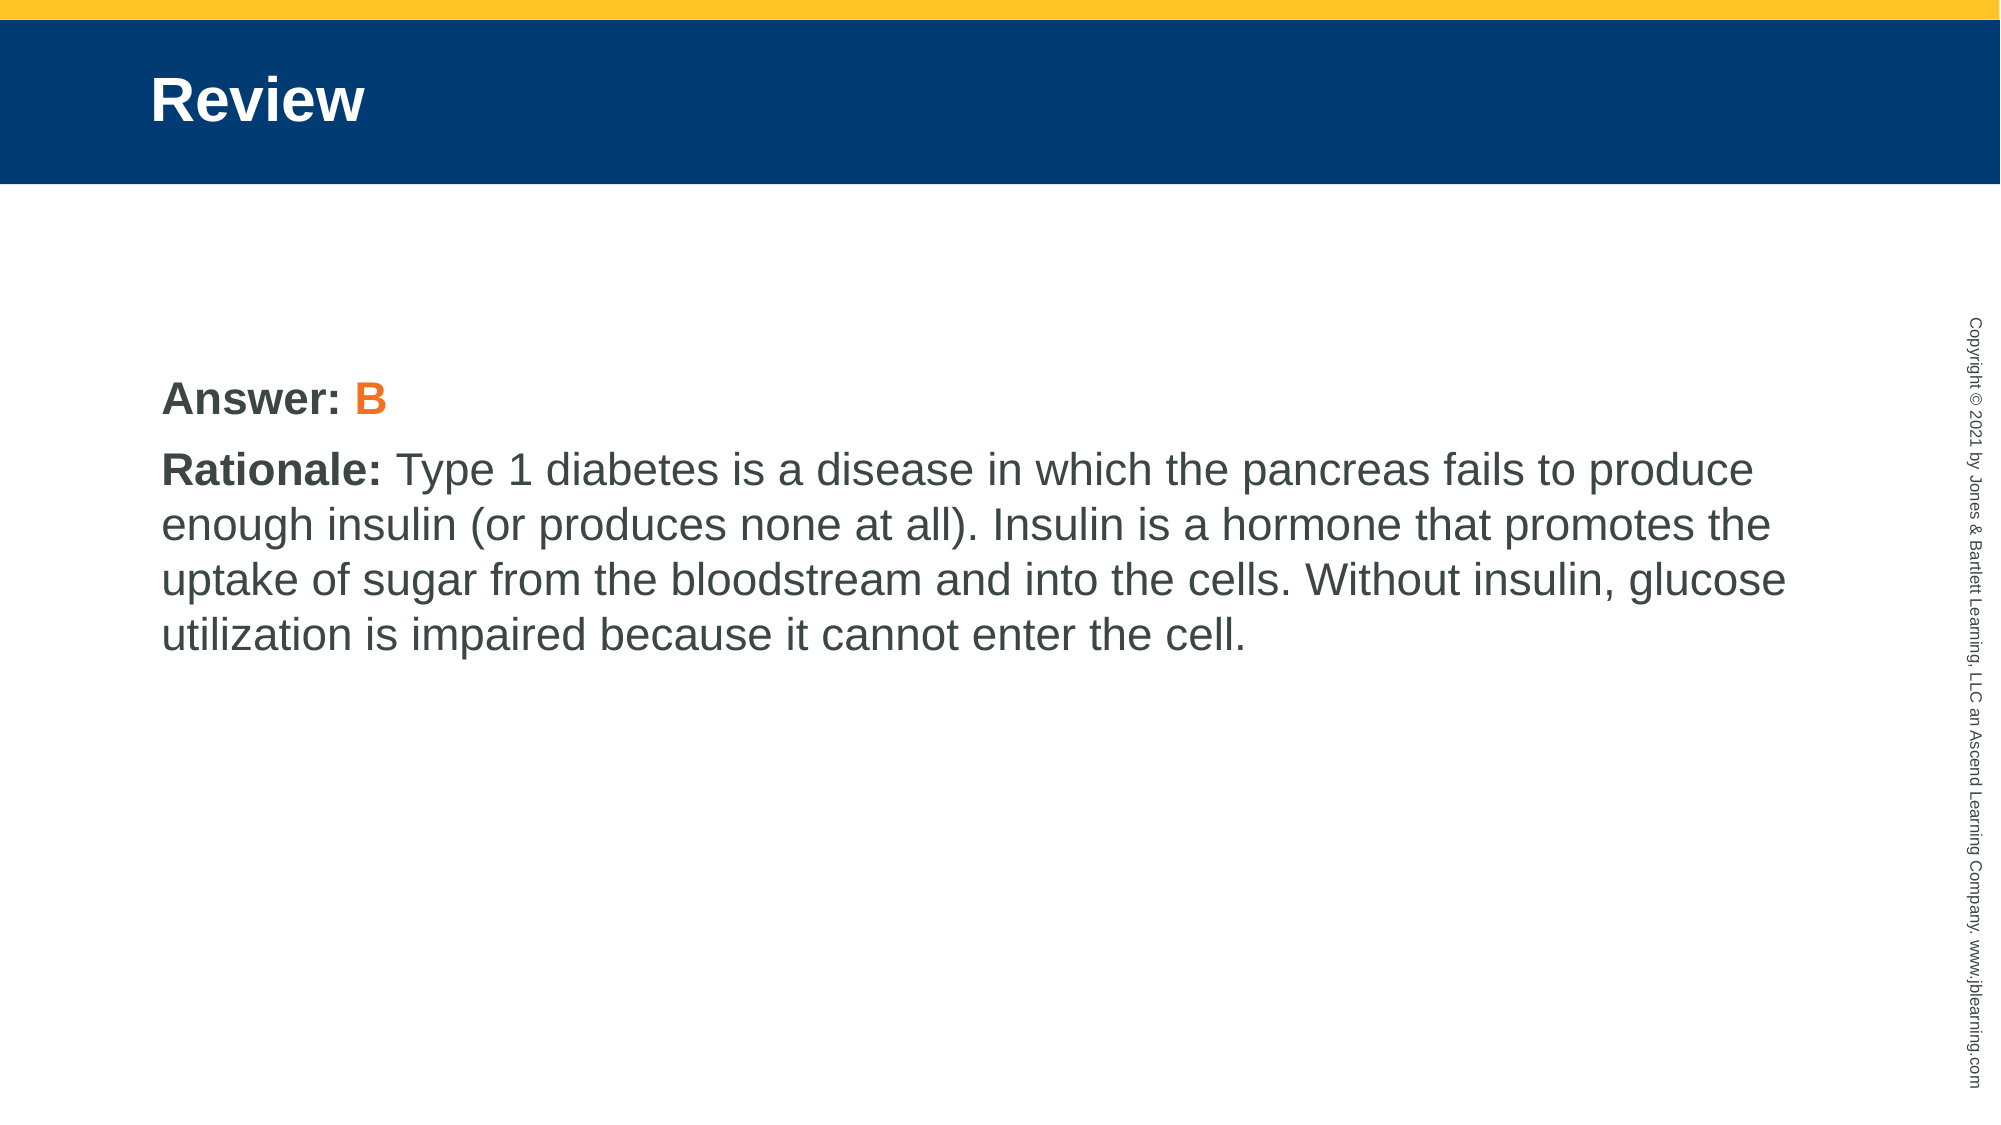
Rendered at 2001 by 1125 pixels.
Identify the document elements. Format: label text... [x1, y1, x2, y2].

title Review [0, 19, 2000, 185]
list Answer: B Rationale: Type 1 diabetes is a disease in which the pancreas fails to produce enough insulin (or produces none at all). Insulin is a hormone that promotes the uptake of sugar from the bloodstream and into the cells. Without insulin, glucose utilization is impaired because it cannot enter the cell. [146, 361, 1859, 1016]
